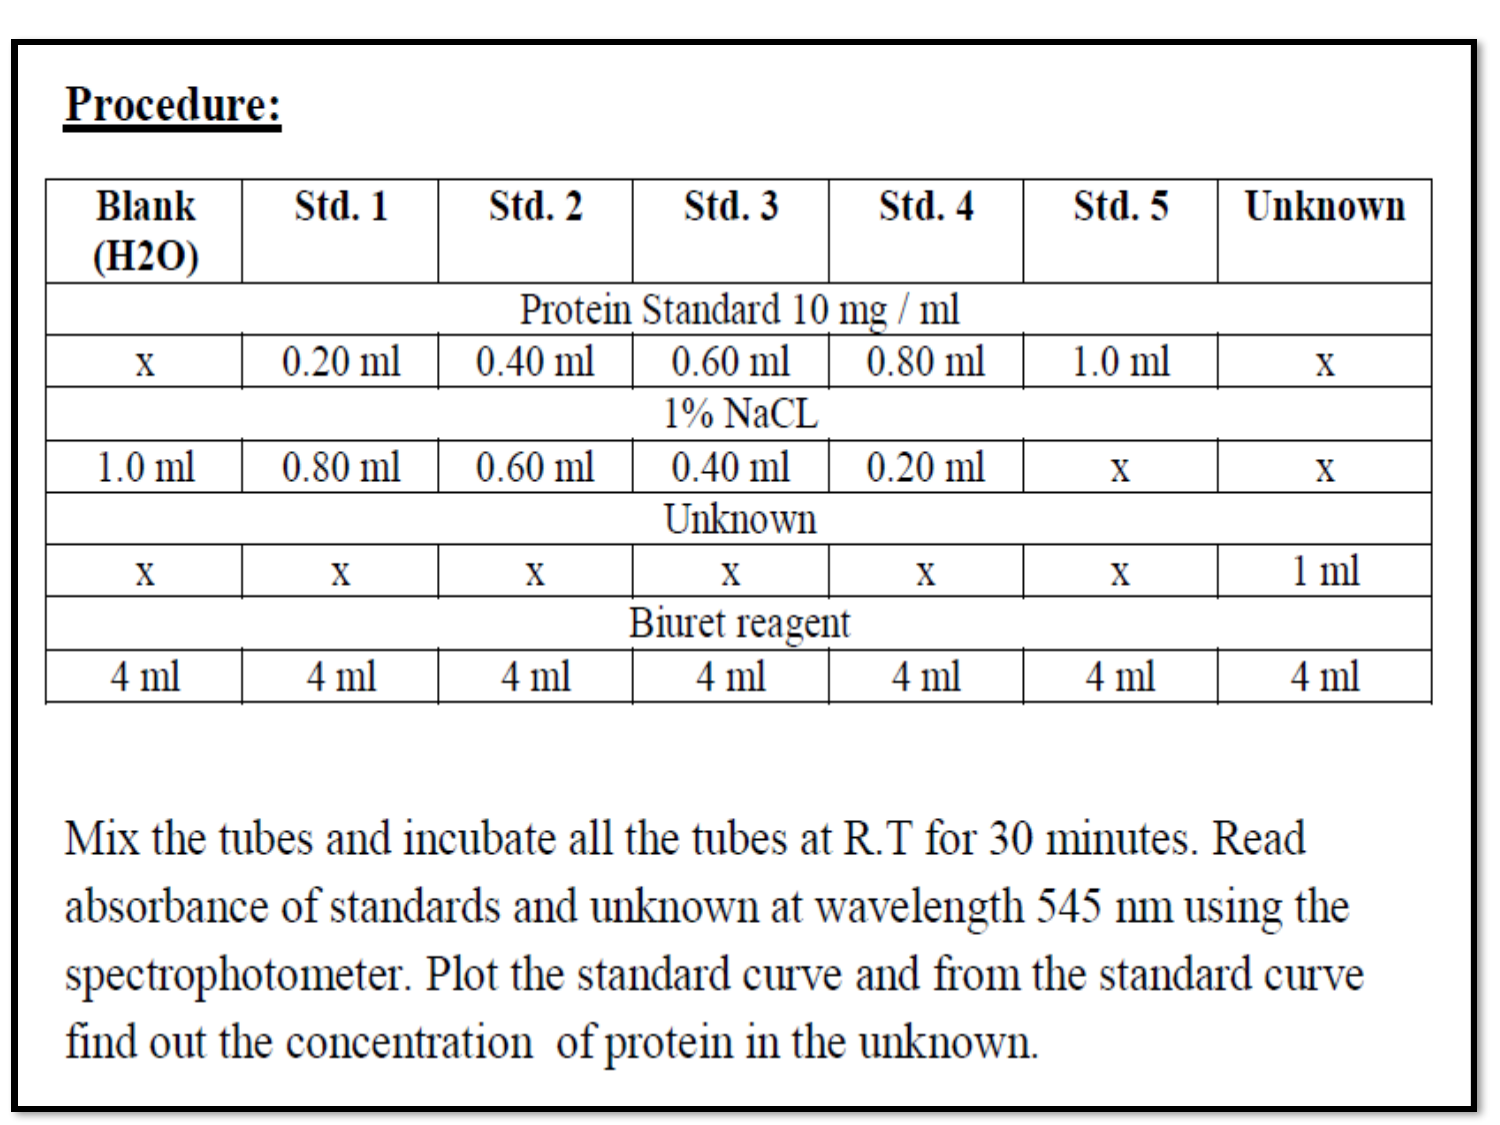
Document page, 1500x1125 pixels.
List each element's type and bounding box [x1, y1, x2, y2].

list [17, 44, 1471, 1107]
